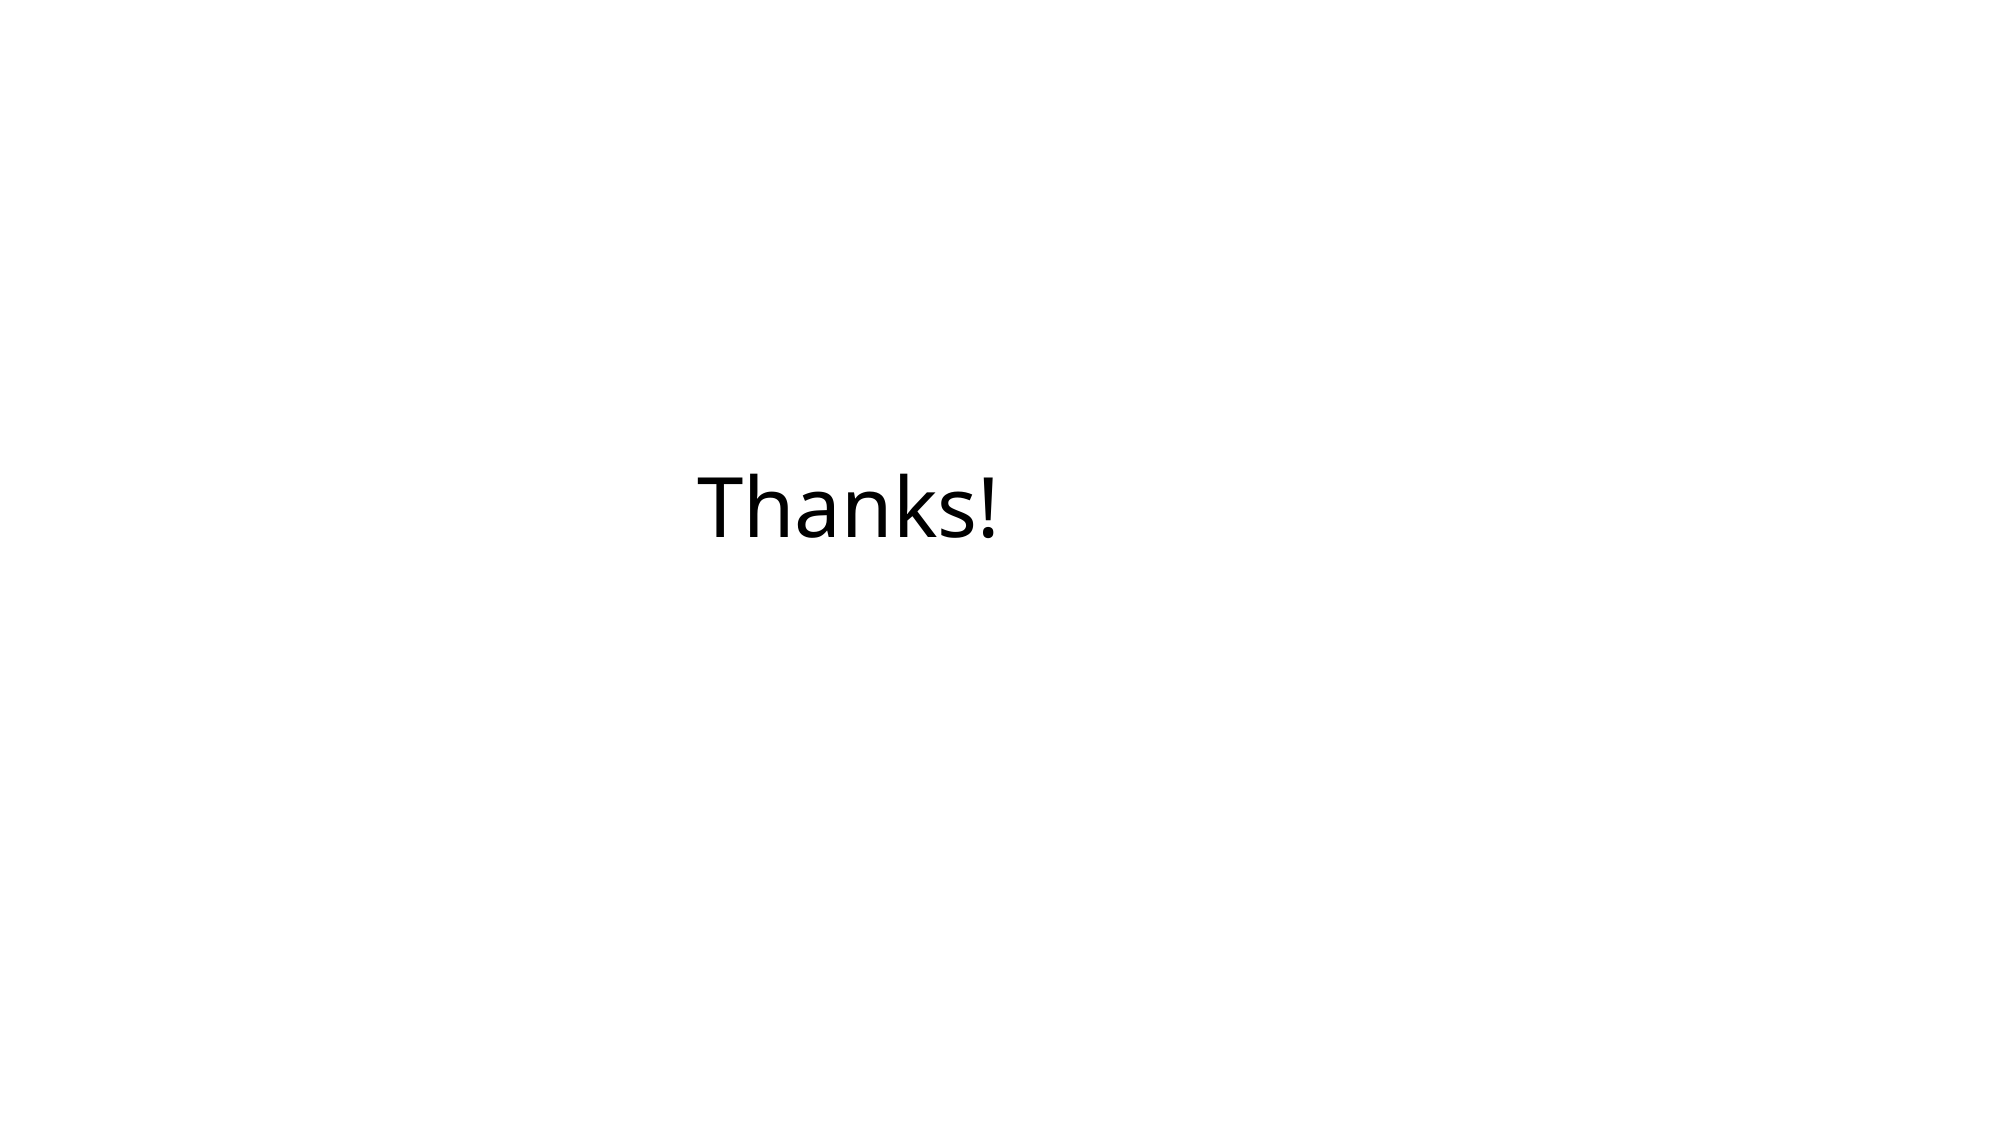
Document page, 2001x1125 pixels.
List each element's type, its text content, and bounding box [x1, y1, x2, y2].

text_box Thanks! [682, 446, 1016, 562]
